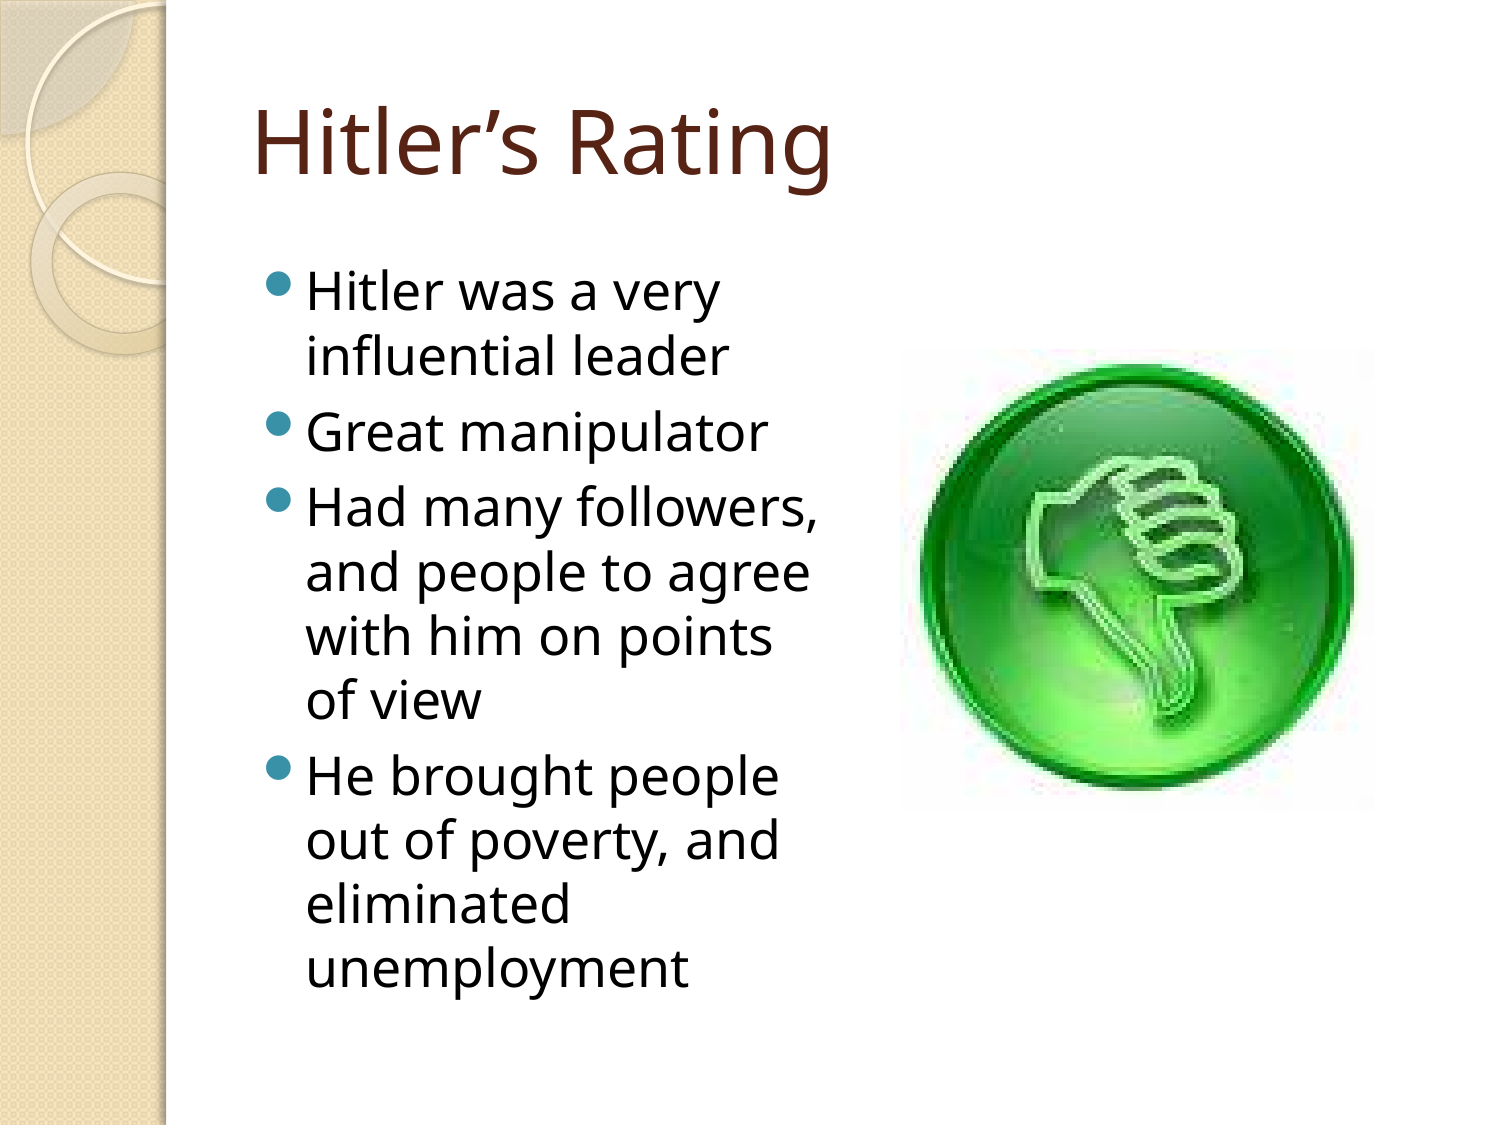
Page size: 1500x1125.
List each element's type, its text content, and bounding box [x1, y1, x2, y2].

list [899, 349, 1376, 811]
list Hitler was a very influential leader Great manipulator Had many followers, and people to agree with him on points of view He brought people out of poverty, and eliminated unemployment [235, 249, 836, 1015]
title Hitler’s Rating [235, 45, 1466, 233]
